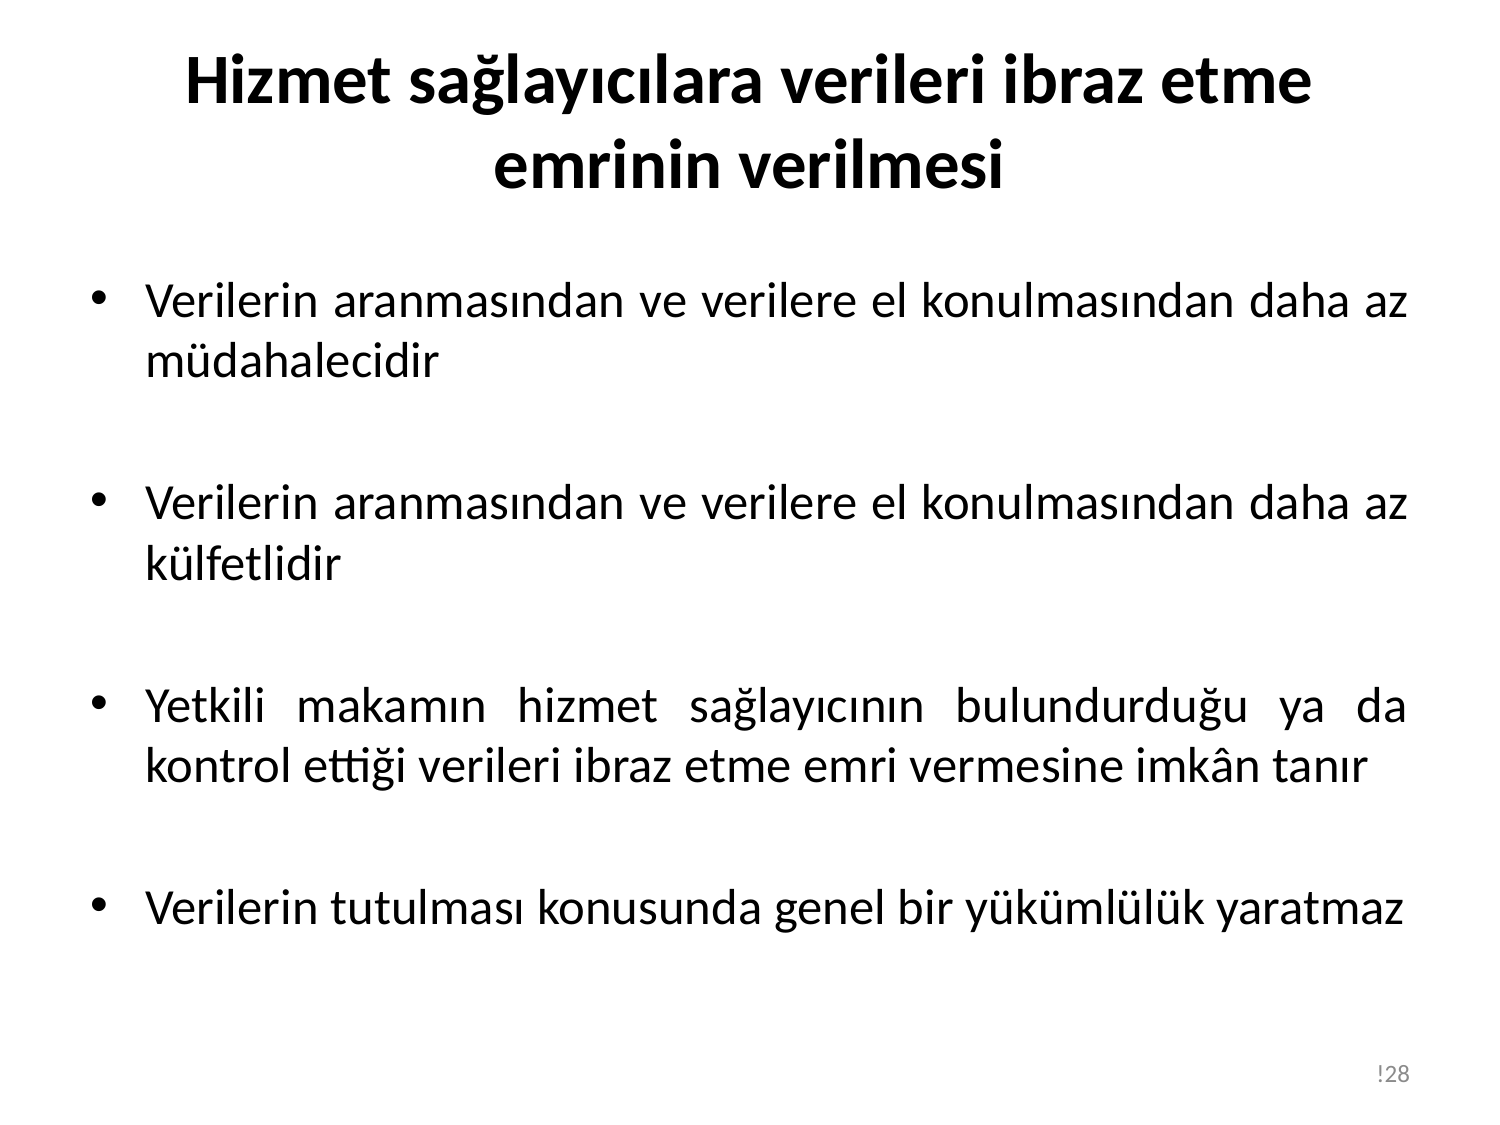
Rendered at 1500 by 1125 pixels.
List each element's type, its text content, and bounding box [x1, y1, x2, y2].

slide_number !28 [1074, 1042, 1425, 1103]
list Verilerin aranmasından ve verilere el konulmasından daha az müdahalecidir Verilerin aranmasından ve verilere el konulmasından daha az külfetlidir Yetkili makamın hizmet sağlayıcının bulundurduğu ya da kontrol ettiği verileri ibraz etme emri vermesine imkân tanır Verilerin tutulması konusunda genel bir yükümlülük yaratmaz [75, 258, 1425, 978]
title Hizmet sağlayıcılara verileri ibraz etme emrinin verilmesi [75, 25, 1425, 133]
